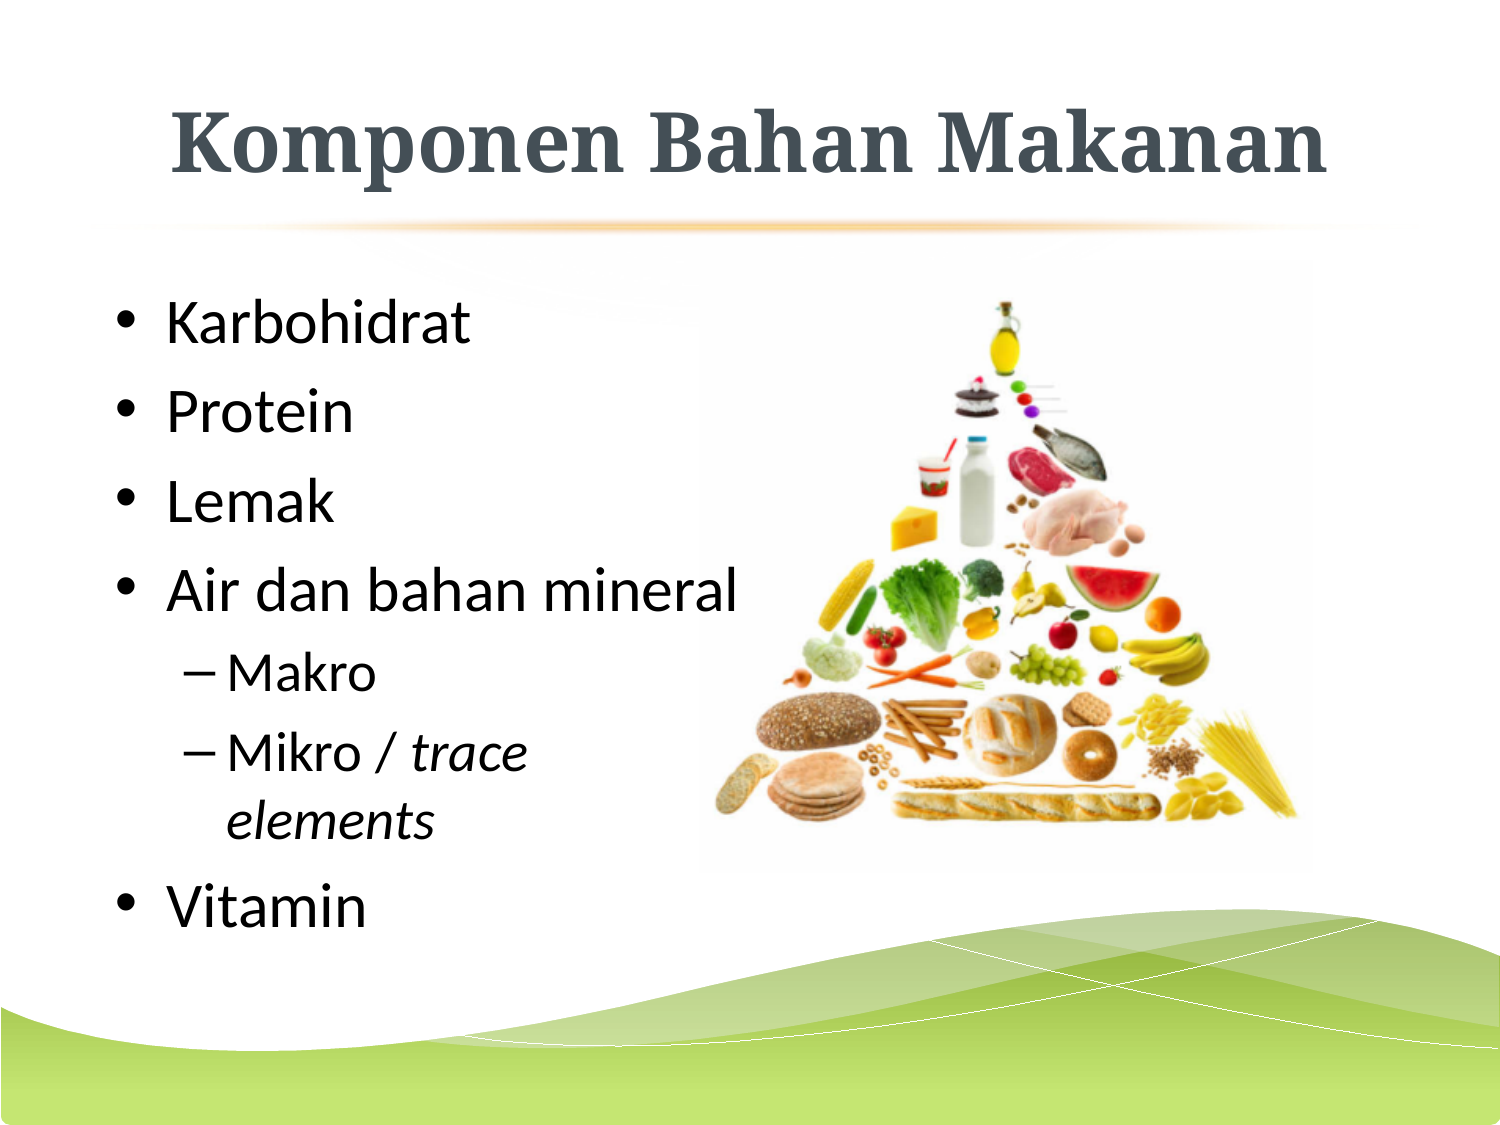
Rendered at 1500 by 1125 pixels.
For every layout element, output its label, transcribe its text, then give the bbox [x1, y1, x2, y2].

title Komponen Bahan Makanan [75, 45, 1425, 233]
picture [0, 1007, 6, 1125]
picture [0, 87, 1500, 873]
list Karbohidrat Protein Lemak Air dan bahan mineral Makro Mikro / trace elements Vitamin [99, 272, 763, 1015]
